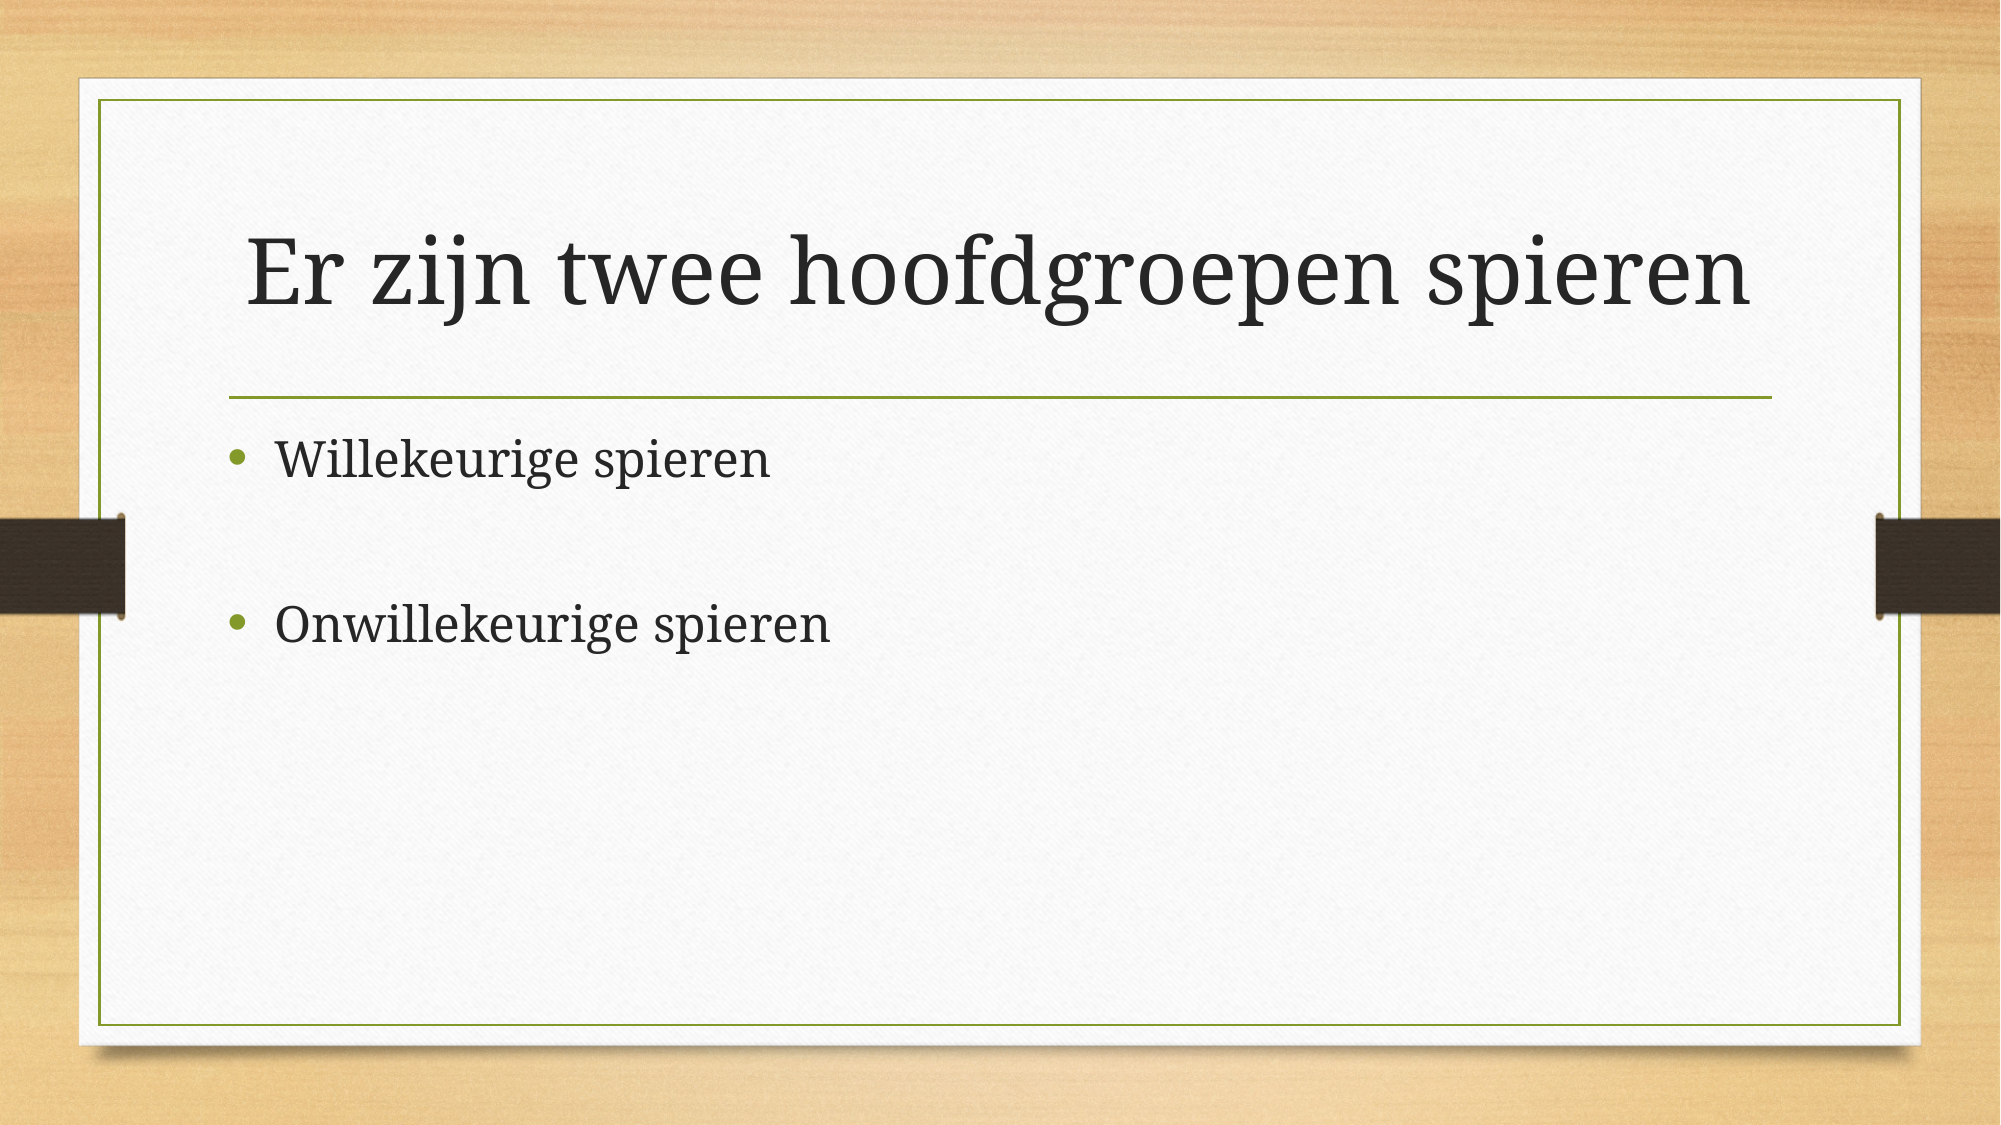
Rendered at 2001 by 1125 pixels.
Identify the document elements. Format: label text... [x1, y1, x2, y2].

picture [0, 0, 2001, 1125]
title Er zijn twee hoofdgroepen spieren [212, 161, 1788, 375]
list Willekeurige spieren Onwillekeurige spieren [212, 419, 1788, 964]
